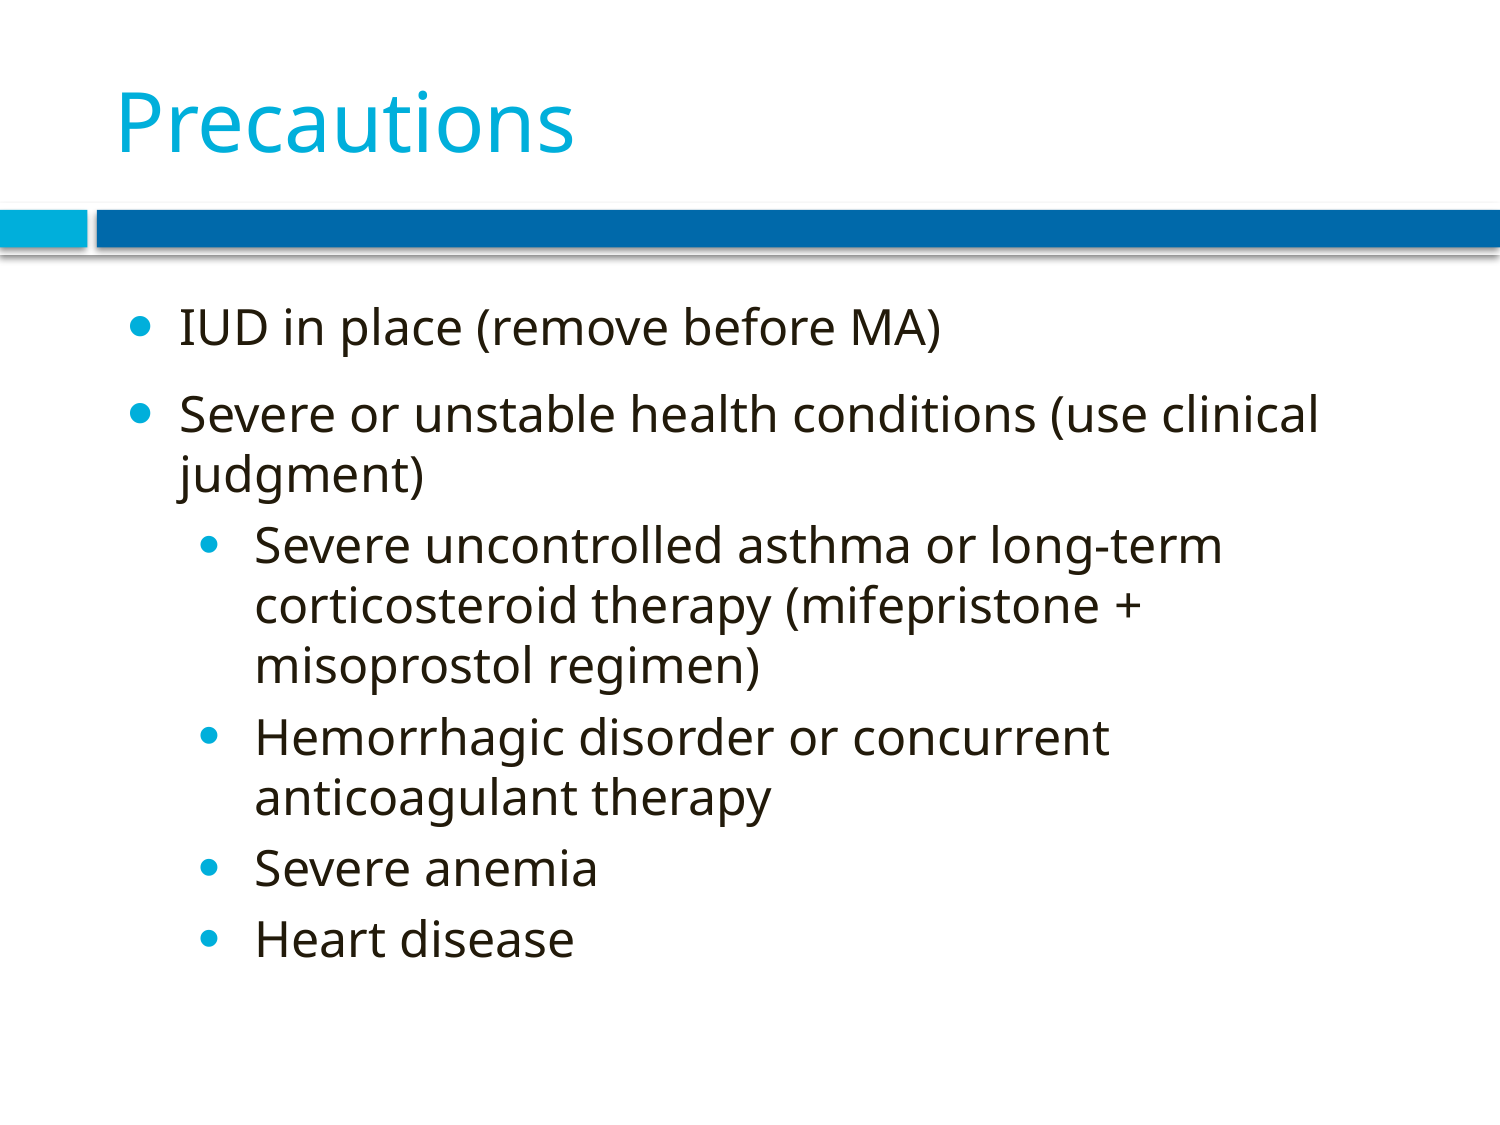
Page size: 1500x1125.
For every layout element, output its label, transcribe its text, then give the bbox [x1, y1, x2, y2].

title Precautions [99, 37, 1438, 200]
subtitle IUD in place (remove before MA) Severe or unstable health conditions (use clinical judgment) Severe uncontrolled asthma or long-term corticosteroid therapy (mifepristone + misoprostol regimen) Hemorrhagic disorder or concurrent anticoagulant therapy Severe anemia Heart disease [112, 287, 1425, 1025]
